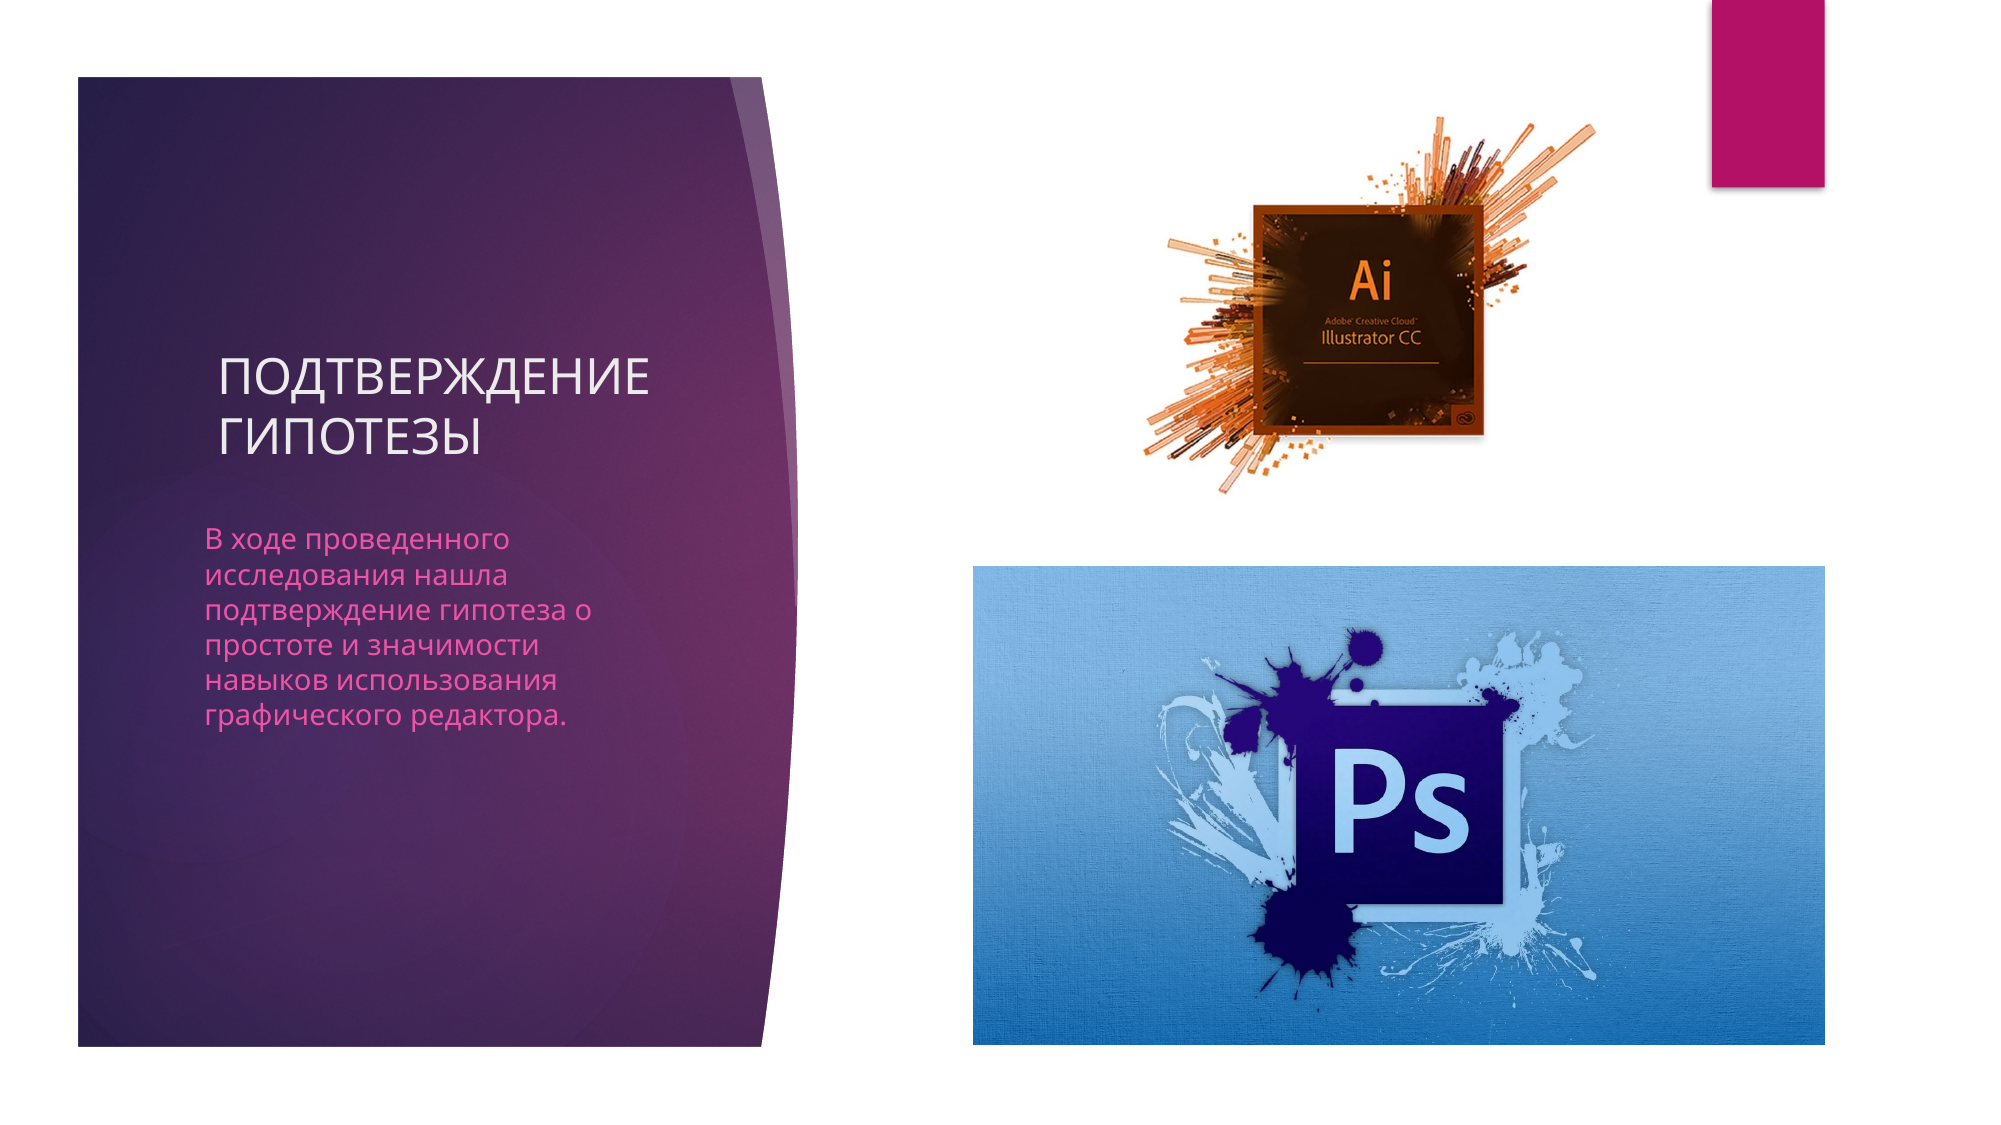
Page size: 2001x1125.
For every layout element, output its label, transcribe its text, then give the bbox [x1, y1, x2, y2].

title ПОДТВЕРЖДЕНИЕ ГИПОТЕЗЫ [202, 209, 707, 473]
picture [1131, 65, 1612, 546]
list В ходе проведенного исследования нашла подтверждение гипотеза о простоте и значимости навыков использования графического редактора. [189, 513, 648, 989]
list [972, 565, 1825, 1046]
